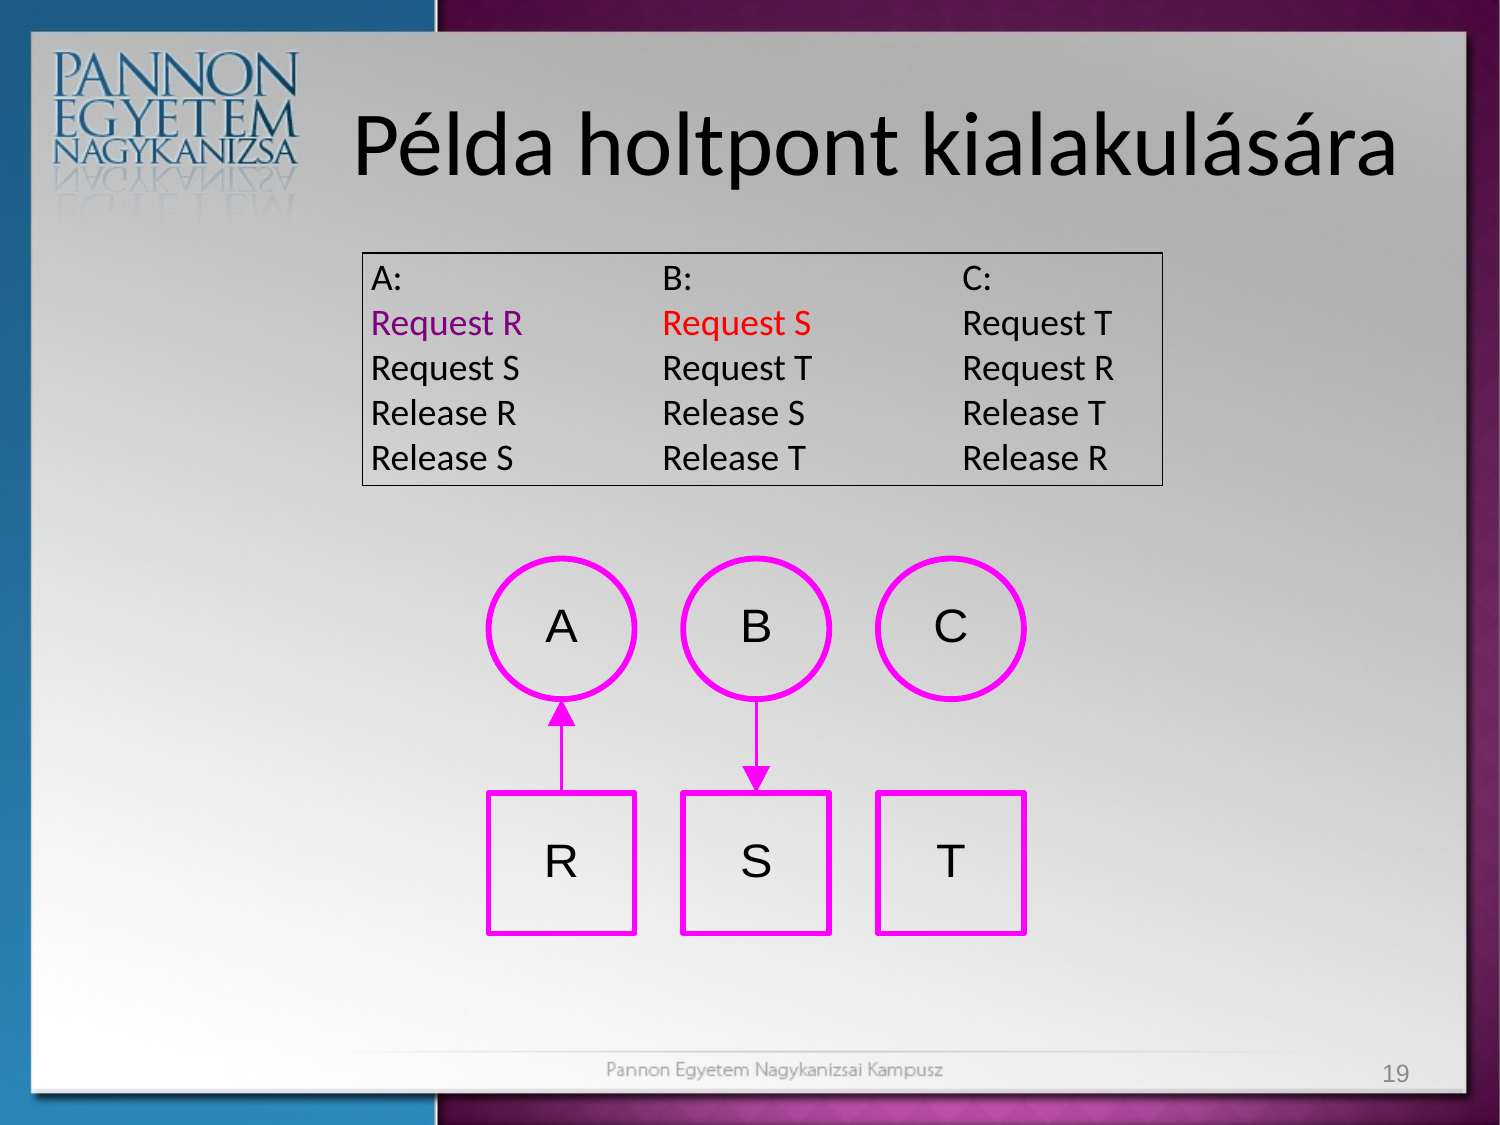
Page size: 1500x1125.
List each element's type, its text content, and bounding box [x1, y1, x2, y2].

title Példa holtpont kialakulására [328, 45, 1425, 233]
slide_number 19 [1074, 1042, 1425, 1103]
picture [0, 0, 1500, 1125]
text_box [412, 549, 1101, 1006]
text_box A: B: C: Request R Request S Request T Request S Request T Request R Release R Release S Release T Release S Release T Release R [362, 253, 1163, 486]
